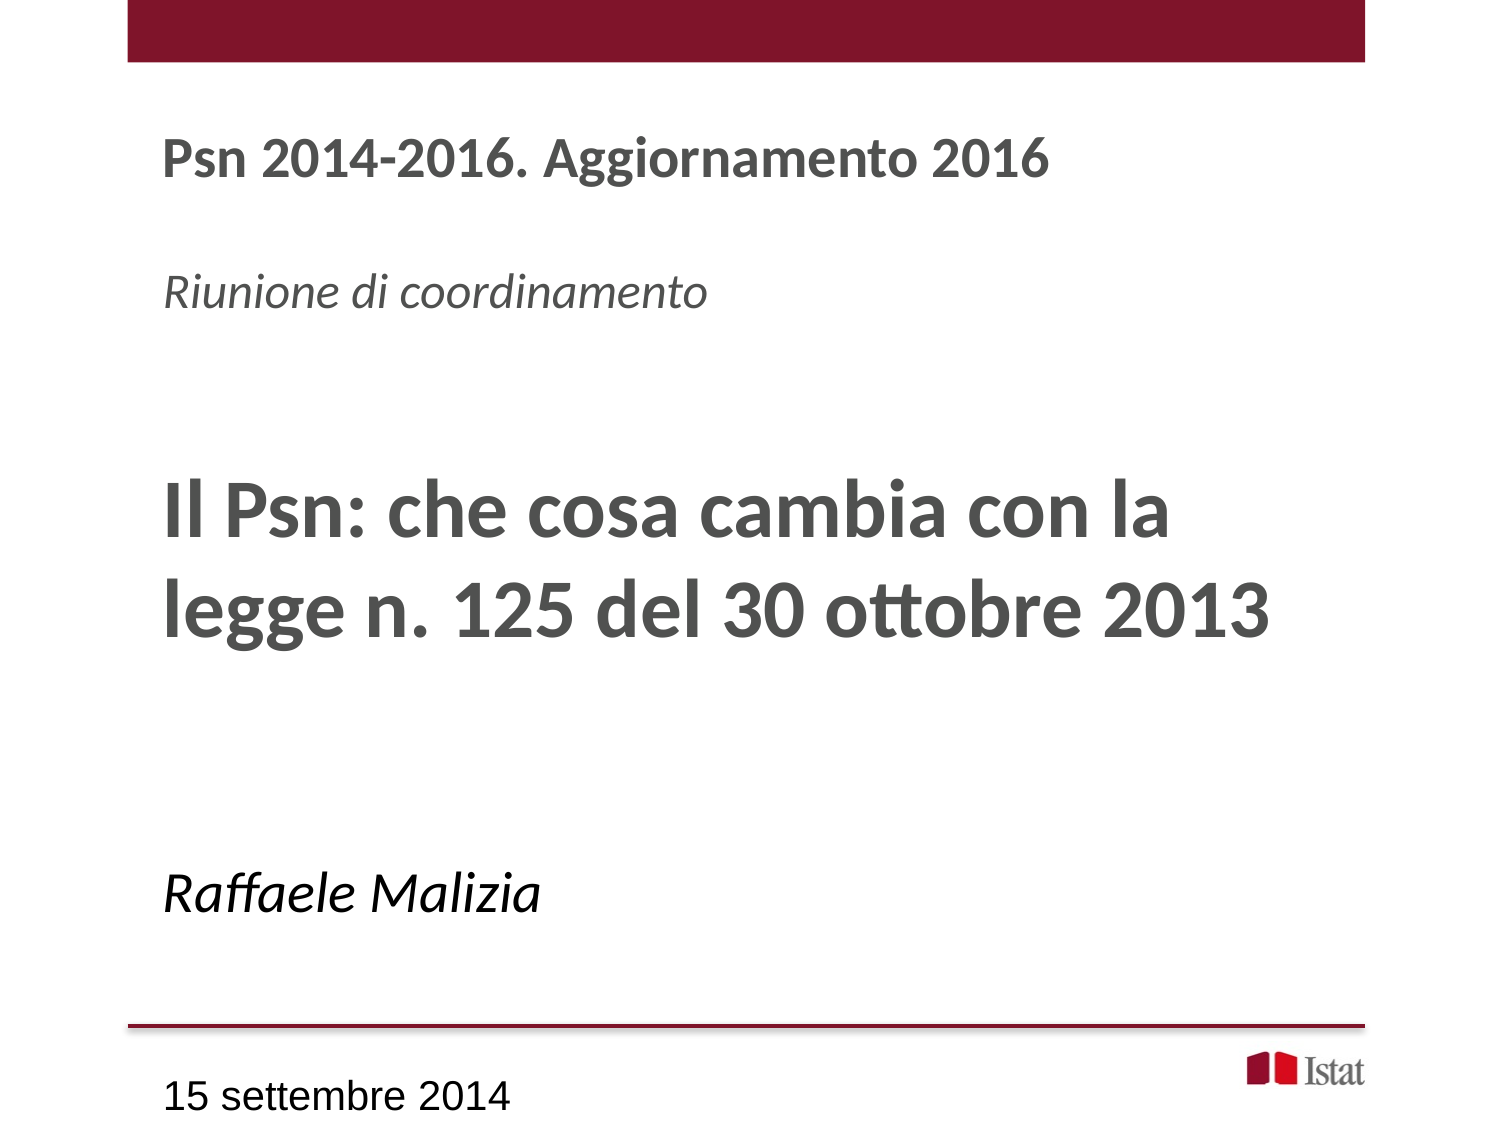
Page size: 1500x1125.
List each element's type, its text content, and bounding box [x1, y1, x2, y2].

text_box Psn 2014-2016. Aggiornamento 2016 Riunione di coordinamento Il Psn: che cosa cambia con la legge n. 125 del 30 ottobre 2013 Raffaele Malizia 15 settembre 2014 [148, 111, 1387, 1125]
